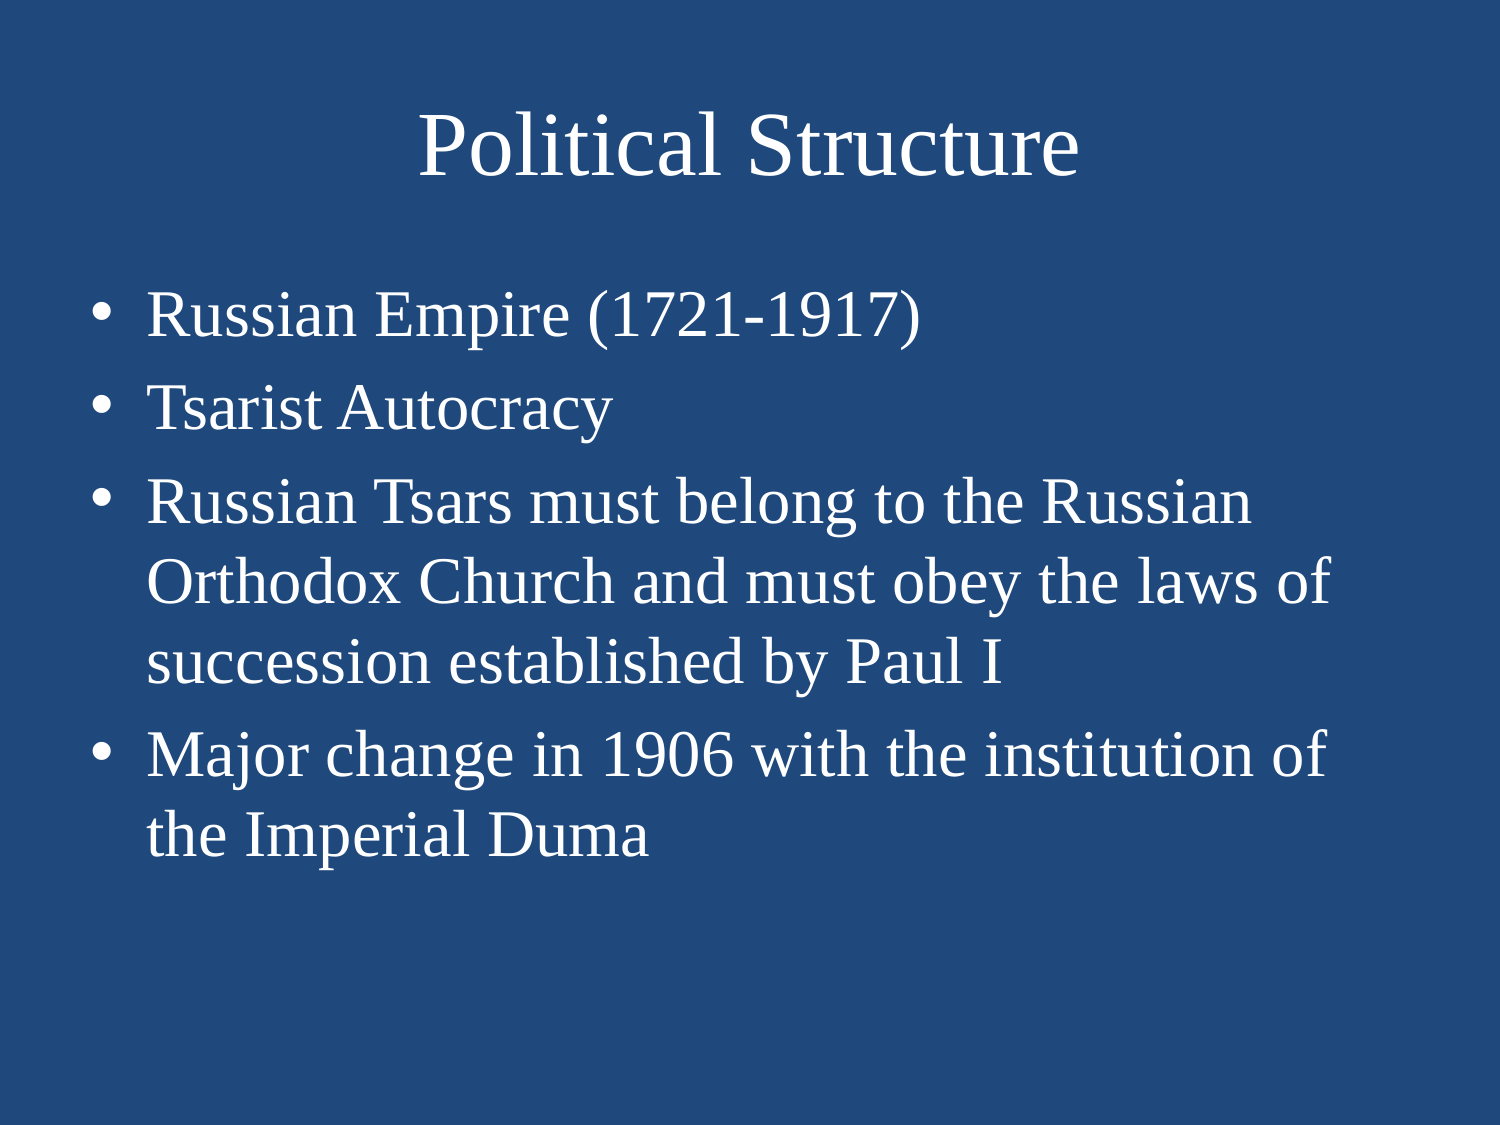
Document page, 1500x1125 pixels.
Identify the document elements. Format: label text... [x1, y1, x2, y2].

list Russian Empire (1721-1917) Tsarist Autocracy Russian Tsars must belong to the Russian Orthodox Church and must obey the laws of succession established by Paul I Major change in 1906 with the institution of the Imperial Duma [75, 262, 1425, 1005]
title Political Structure [75, 45, 1425, 233]
